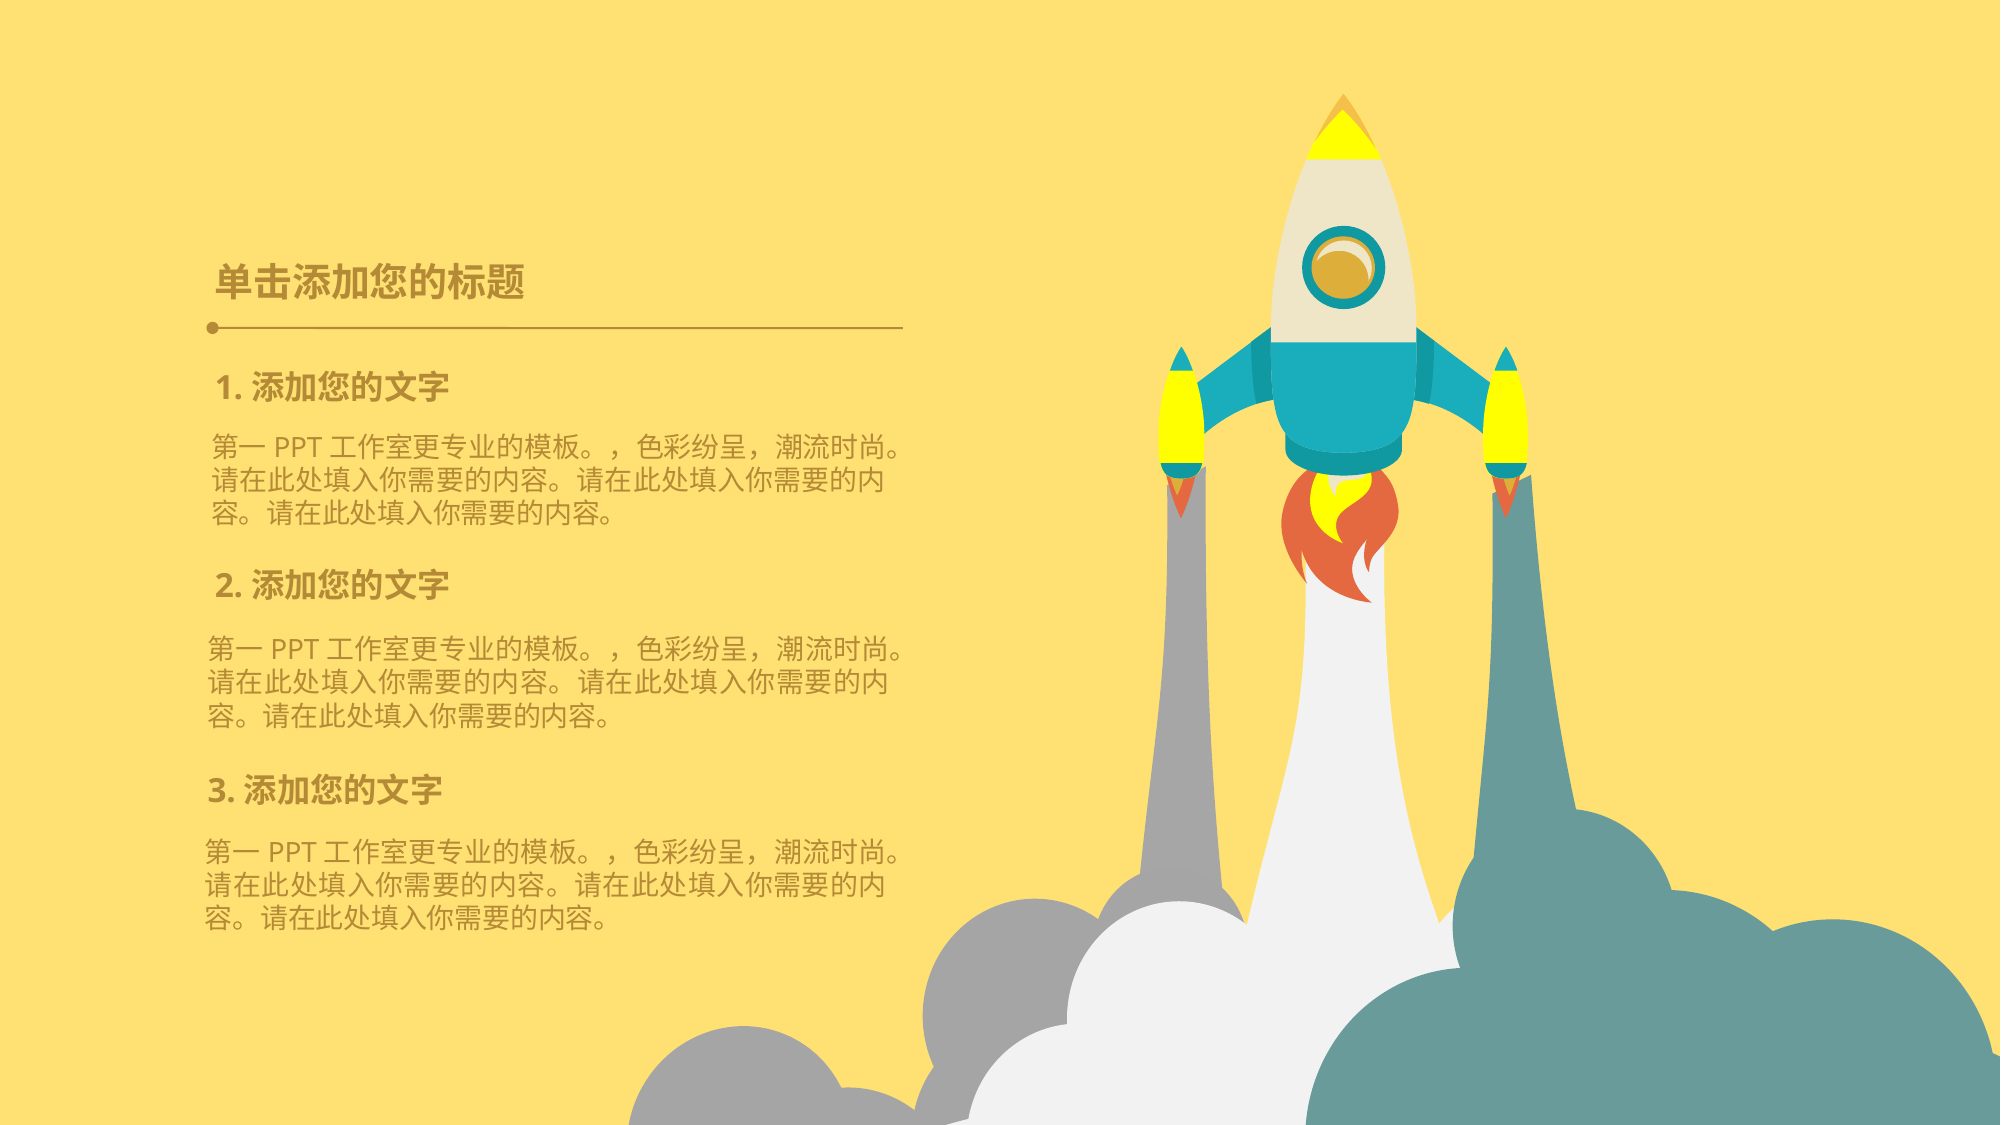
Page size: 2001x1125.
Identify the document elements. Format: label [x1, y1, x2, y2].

text_box [327, 93, 2000, 1125]
text_box [187, 249, 905, 944]
